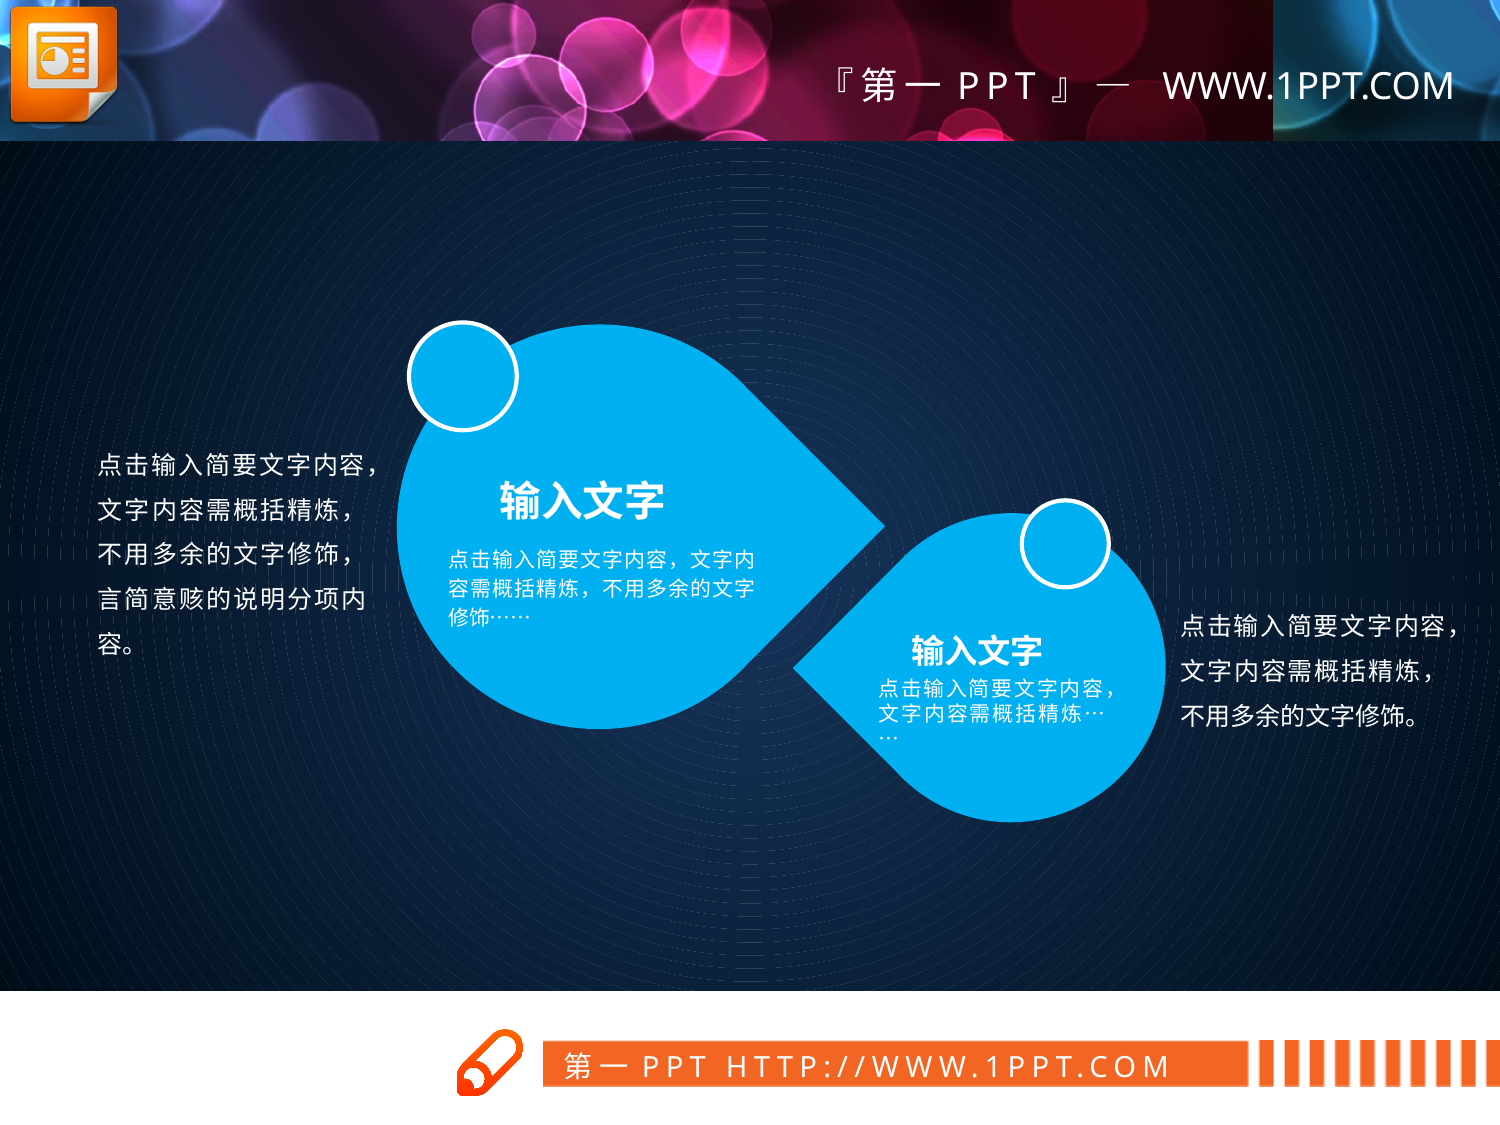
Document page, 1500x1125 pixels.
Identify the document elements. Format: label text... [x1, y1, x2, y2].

text_box 点击输入简要文字内容，文字内容需概括精炼，不用多余的文字修饰，言简意赅的说明分项内容。 [97, 434, 368, 659]
text_box [1021, 500, 1109, 588]
text_box 点击输入简要文字内容，文字内容需概括精炼，不用多余的文字修饰…… [448, 542, 756, 630]
picture [0, 0, 1500, 141]
text_box 点击输入简要文字内容，文字内容需概括精炼…… [878, 675, 1106, 751]
text_box 输入文字 [469, 467, 697, 533]
picture [543, 1040, 1500, 1087]
text_box 所需资金 [408, 322, 517, 431]
text_box 输入文字 [883, 622, 1072, 675]
text_box [792, 513, 1166, 823]
text_box 点击输入简要文字内容，文字内容需概括精炼，不用多余的文字修饰。 [1180, 595, 1448, 731]
text_box [396, 324, 886, 730]
